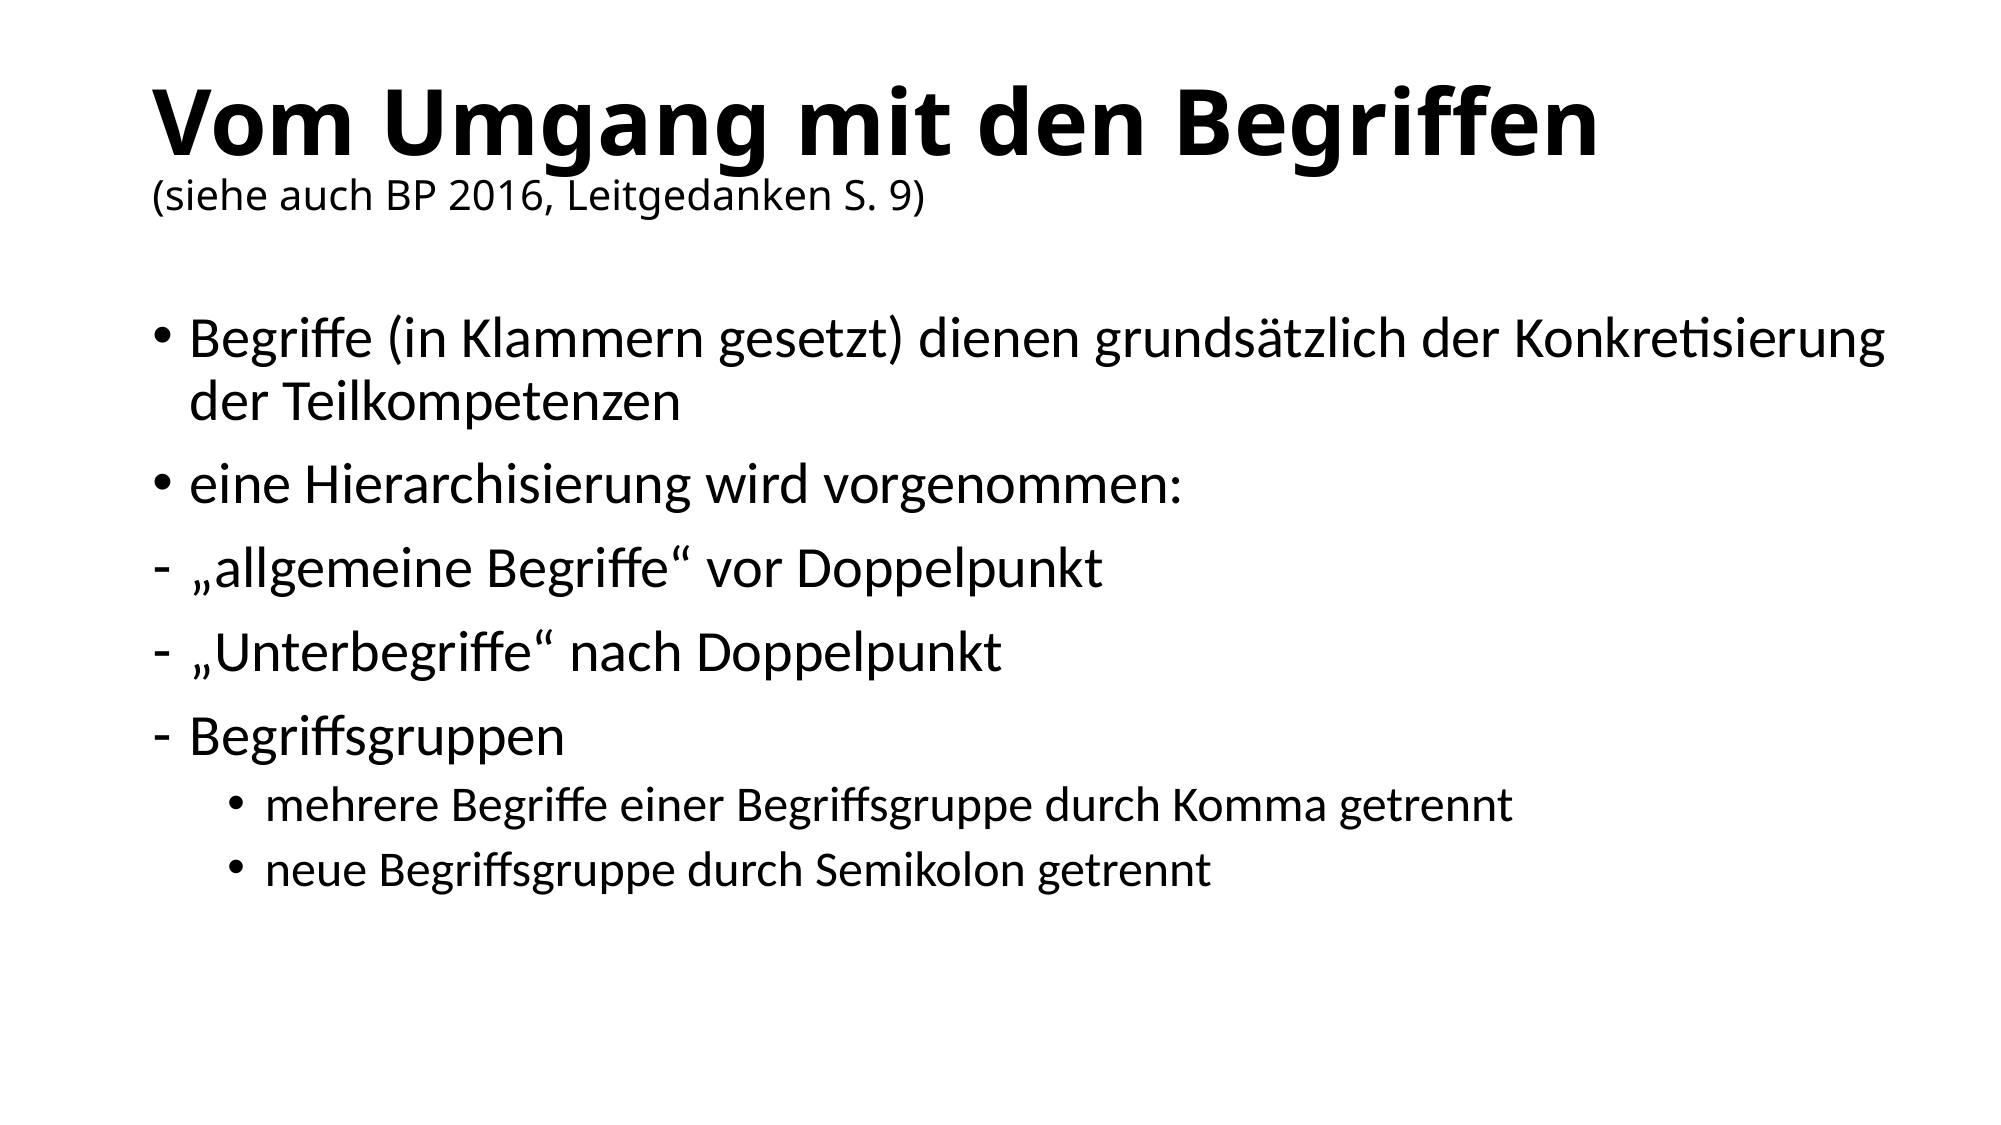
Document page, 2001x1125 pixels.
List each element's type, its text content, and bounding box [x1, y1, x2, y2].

list Begriffe (in Klammern gesetzt) dienen grundsätzlich der Konkretisierung der Teilkompetenzen eine Hierarchisierung wird vorgenommen: „allgemeine Begriffe“ vor Doppelpunkt „Unterbegriffe“ nach Doppelpunkt Begriffsgruppen mehrere Begriffe einer Begriffsgruppe durch Komma getrennt neue Begriffsgruppe durch Semikolon getrennt [137, 299, 1912, 1014]
title Vom Umgang mit den Begriffen (siehe auch BP 2016, Leitgedanken S. 9) [137, 59, 1863, 236]
